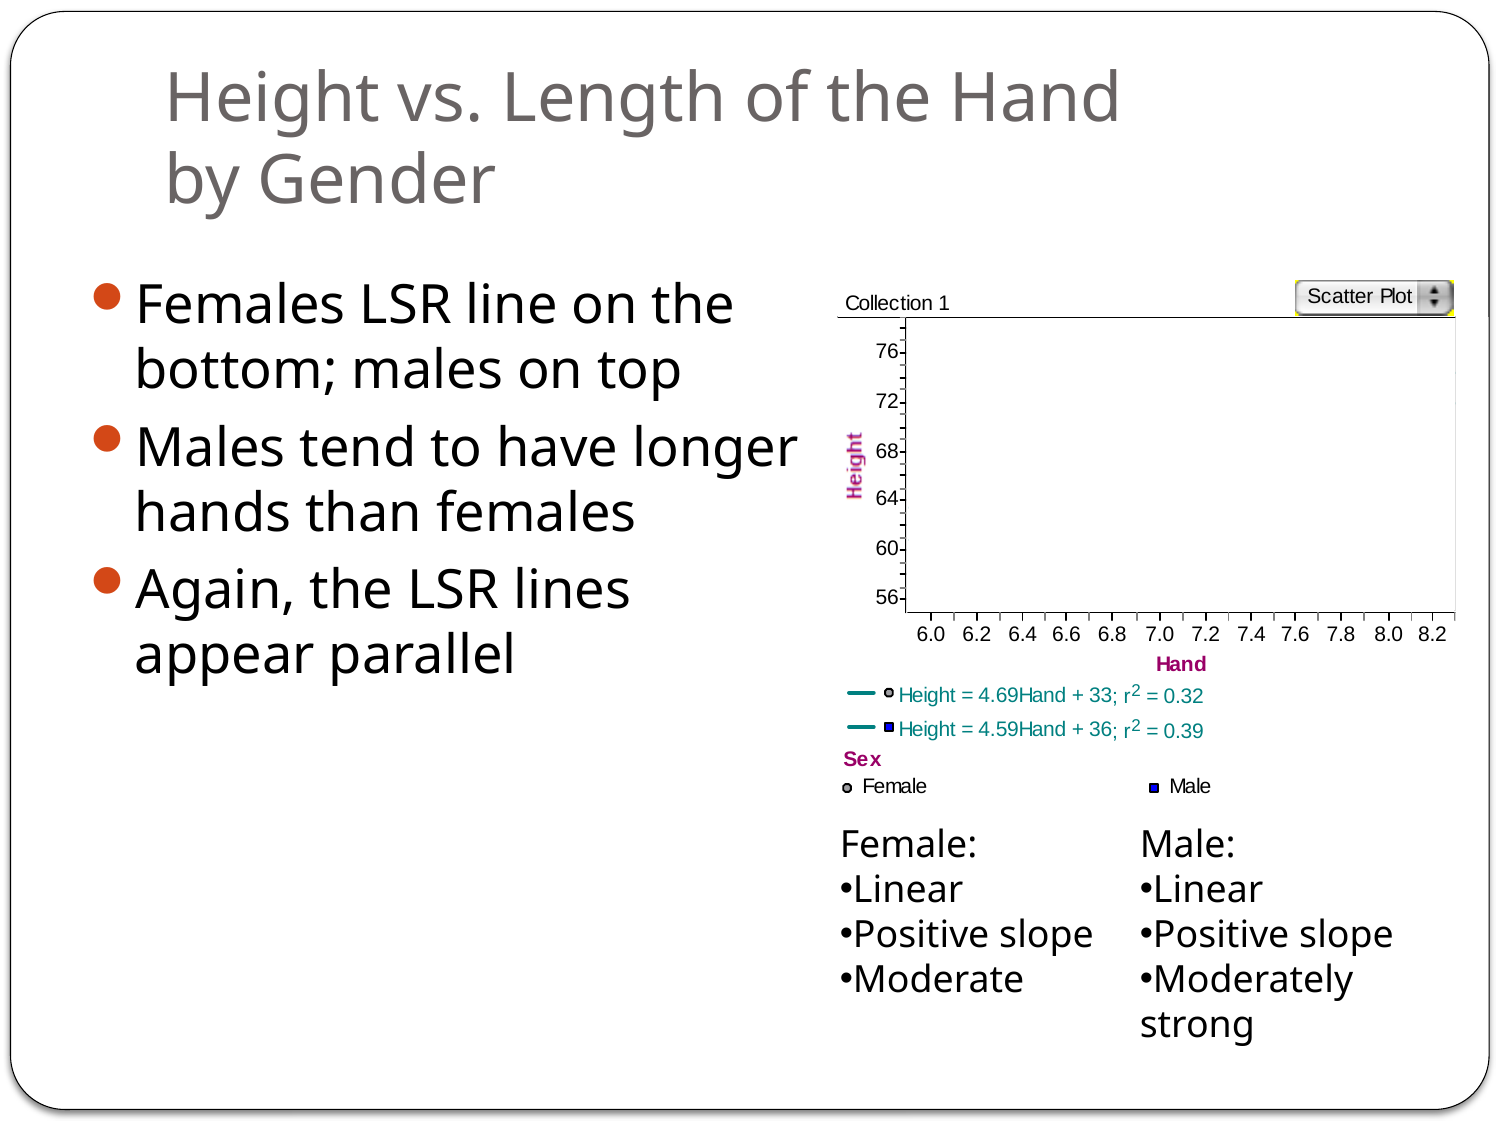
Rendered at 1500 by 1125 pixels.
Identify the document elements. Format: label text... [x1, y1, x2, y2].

list Females LSR line on the bottom; males on top Males tend to have longer hands than females Again, the LSR lines appear parallel [75, 262, 825, 1005]
text_box Male: Linear Positive slope Moderately strong [1125, 812, 1450, 1053]
picture [837, 274, 1458, 802]
text_box Female: Linear Positive slope Moderate [825, 812, 1125, 1008]
title Height vs. Length of the Hand by Gender [150, 45, 1425, 233]
